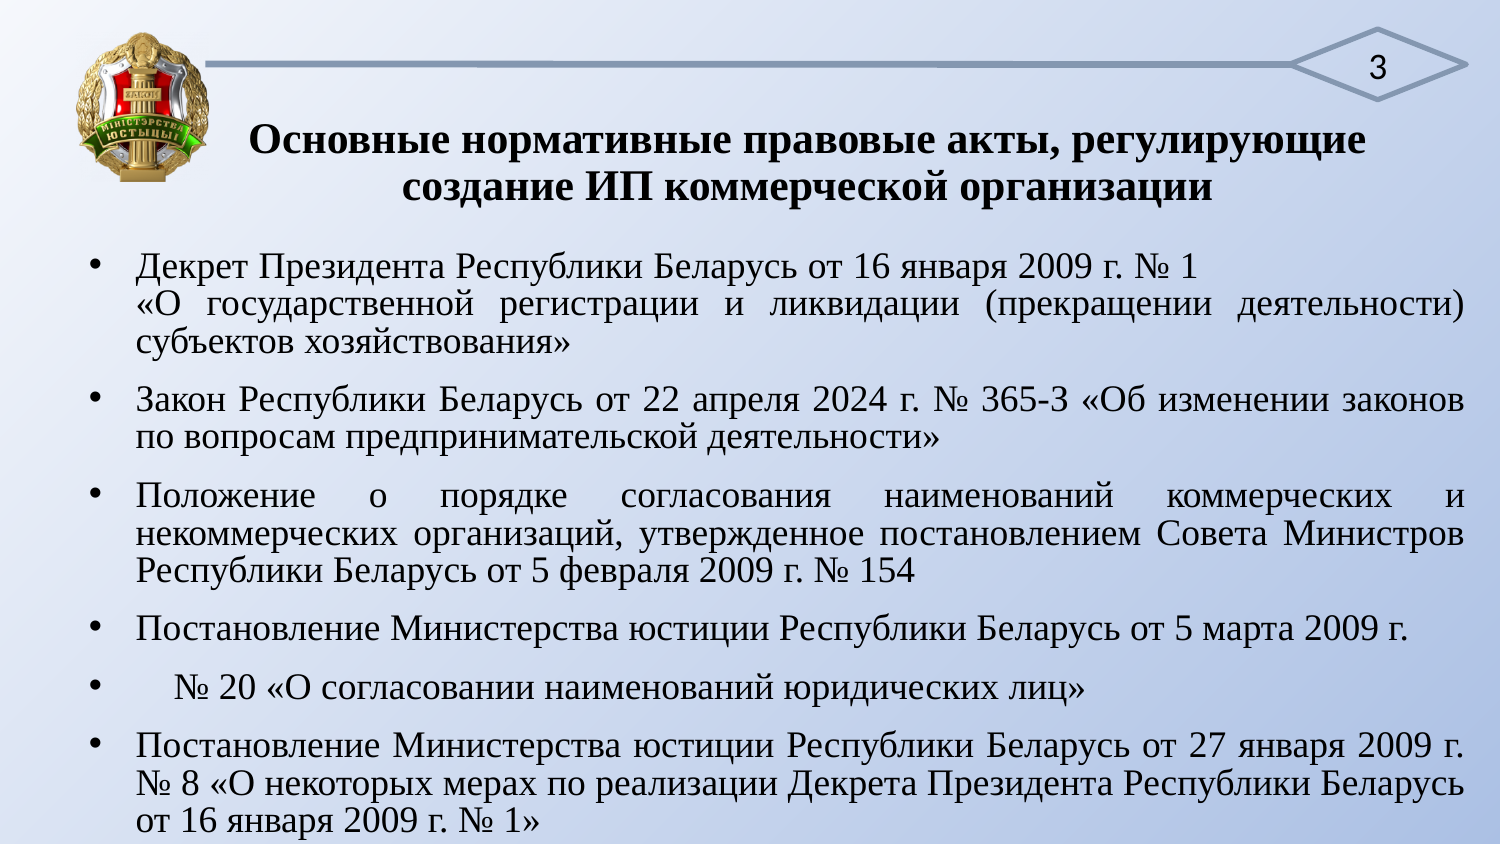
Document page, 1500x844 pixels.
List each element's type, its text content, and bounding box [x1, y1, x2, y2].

text_box 3 [1287, 27, 1469, 102]
title Основные нормативные правовые акты, регулирующие создание ИП коммерческой организации [160, 115, 1455, 211]
picture [76, 31, 210, 182]
subtitle Декрет Президента Республики Беларусь от 16 января 2009 г. № 1 «О государственной регистрации и ликвидации (прекращении деятельности) субъектов хозяйствования» Закон Республики Беларусь от 22 апреля 2024 г. № 365-З «Об изменении законов по вопросам предпринимательской деятельности» Положение о порядке согласования наименований коммерческих и некоммерческих организаций, утвержденное постановлением Совета Министров Республики Беларусь от 5 февраля 2009 г. № 154 Постановление Министерства юстиции Республики Беларусь от 5 марта 2009 г. № 20 «О согласовании наименований юридических лиц» Постановление Министерства юстиции Республики Беларусь от 27 января 2009 г. № 8 «О некоторых мерах по реализации Декрета Президента Республики Беларусь от 16 января 2009 г. № 1» [88, 297, 1467, 791]
